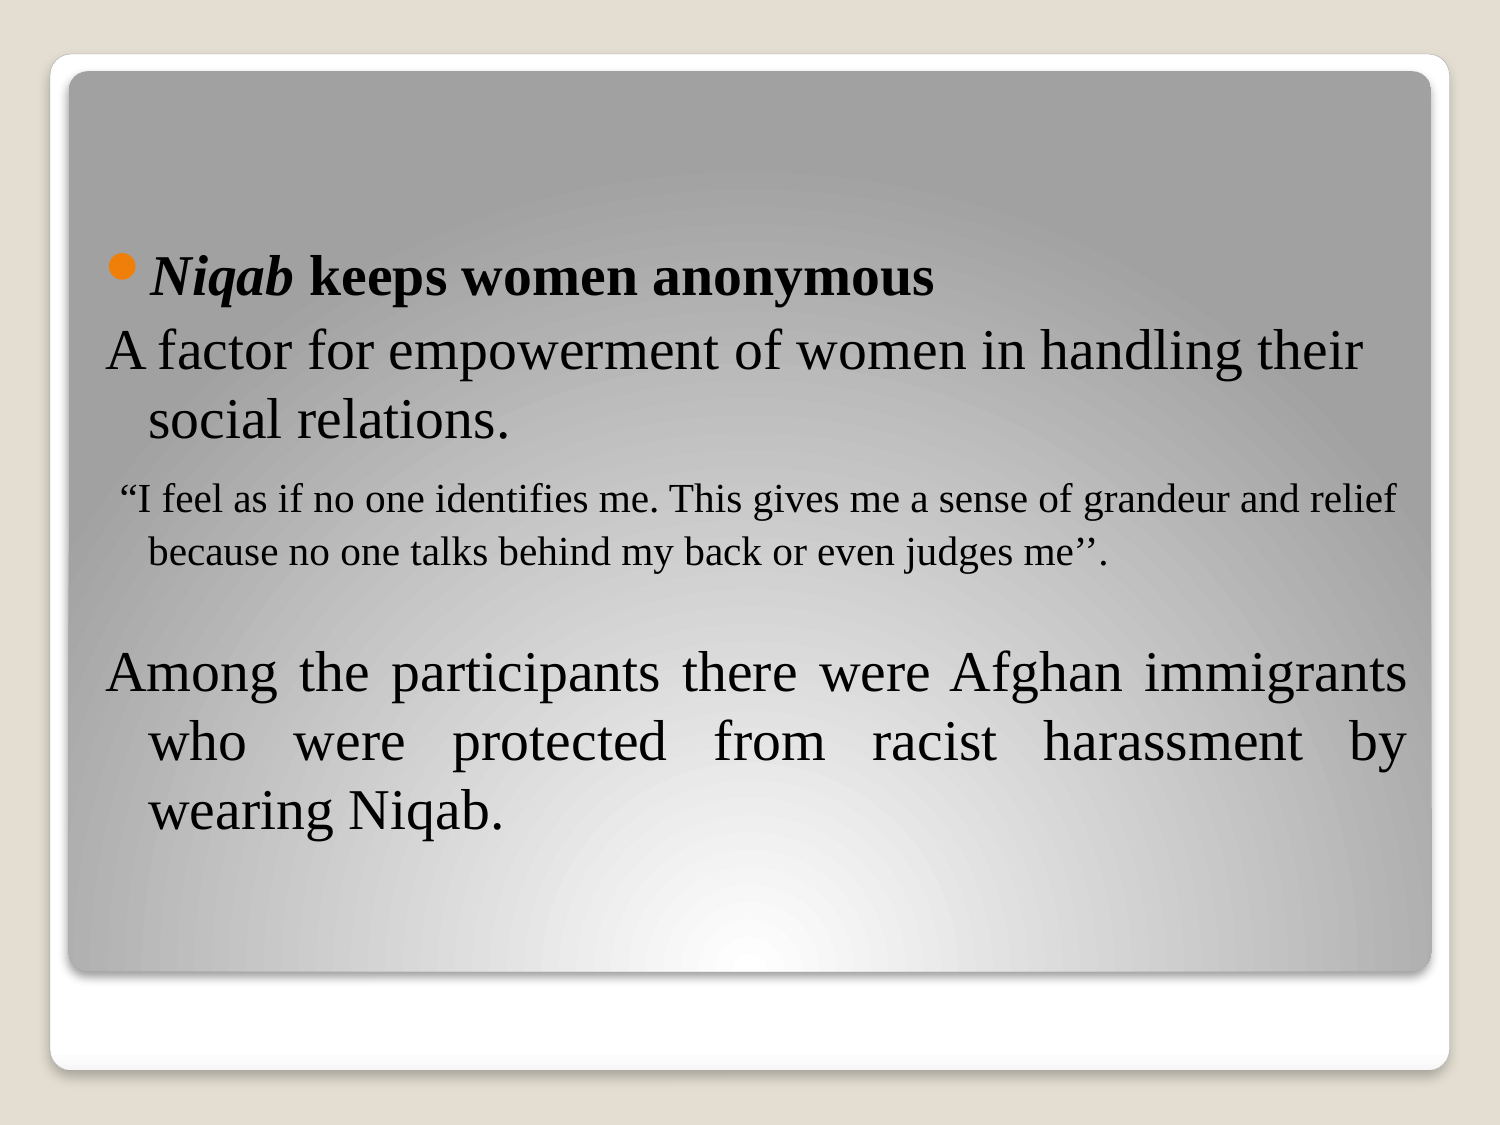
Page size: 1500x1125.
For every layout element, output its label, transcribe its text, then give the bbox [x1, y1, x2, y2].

list Niqab keeps women anonymous A factor for empowerment of women in handling their social relations. “I feel as if no one identifies me. This gives me a sense of grandeur and relief because no one talks behind my back or even judges me’’. Among the participants there were Afghan immigrants who were protected from racist harassment by wearing Niqab. [75, 222, 1425, 926]
